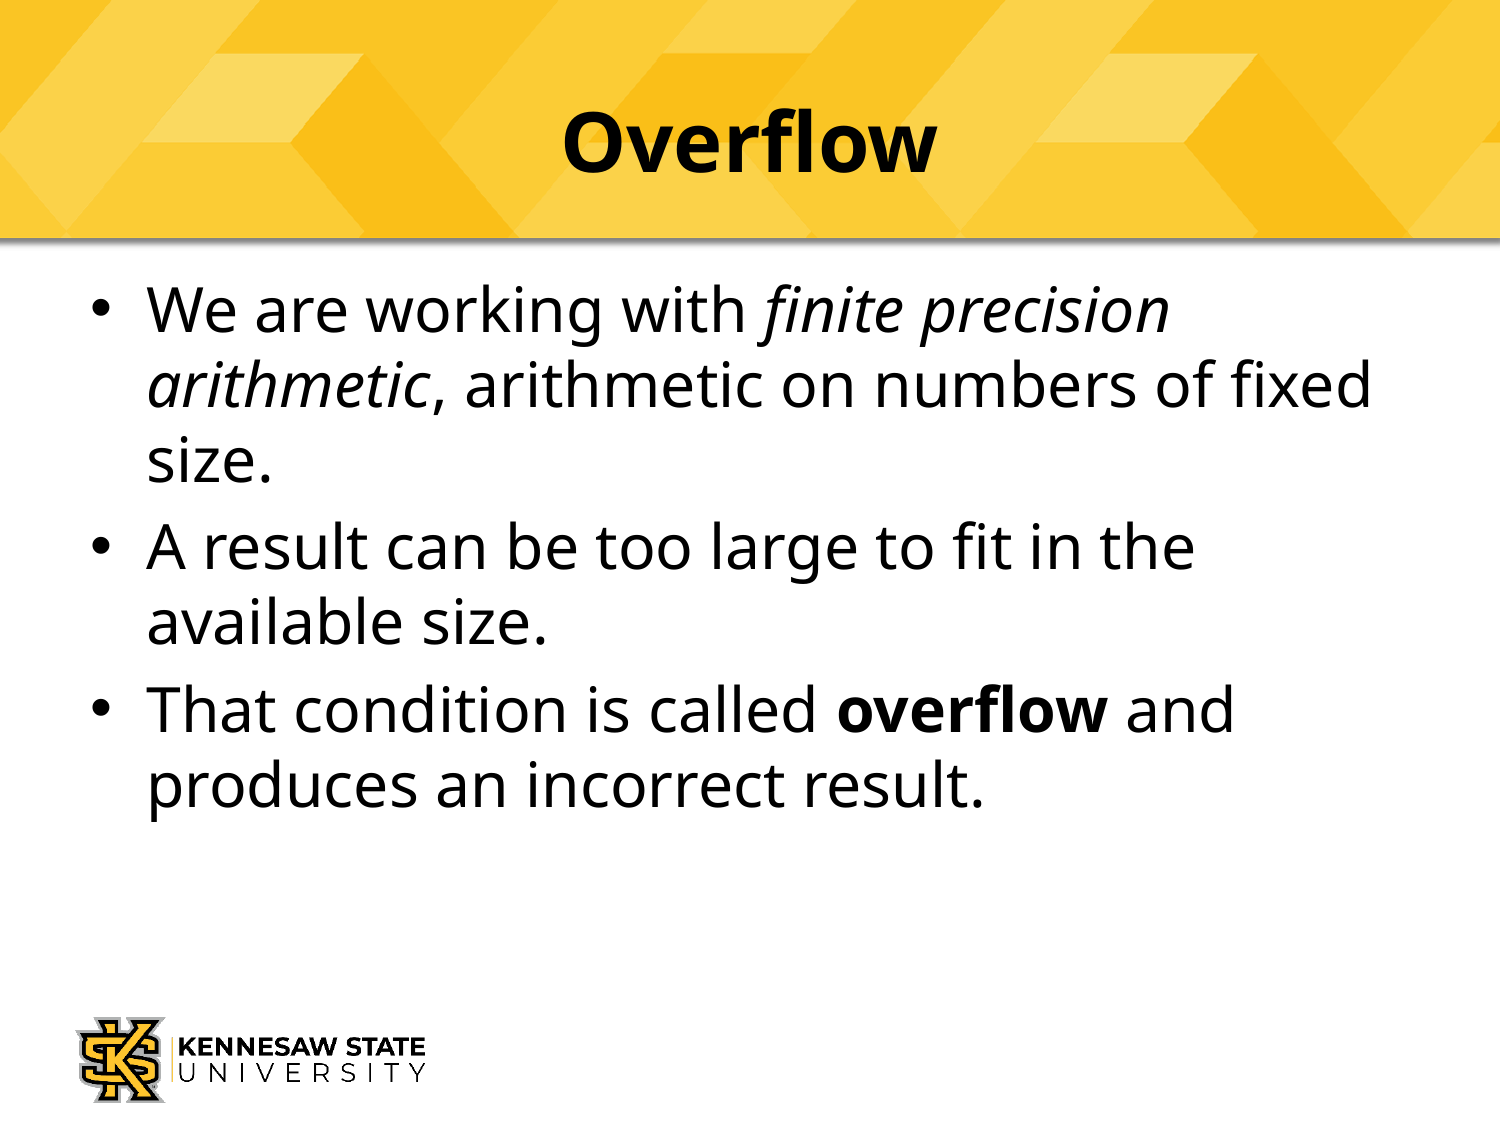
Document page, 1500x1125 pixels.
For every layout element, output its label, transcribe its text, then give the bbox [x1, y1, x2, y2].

picture [0, 0, 1500, 251]
list We are working with finite precision arithmetic, arithmetic on numbers of fixed size. A result can be too large to fit in the available size. That condition is called overflow and produces an incorrect result. [75, 262, 1425, 1005]
picture [75, 1017, 425, 1103]
title Overflow [75, 45, 1425, 233]
